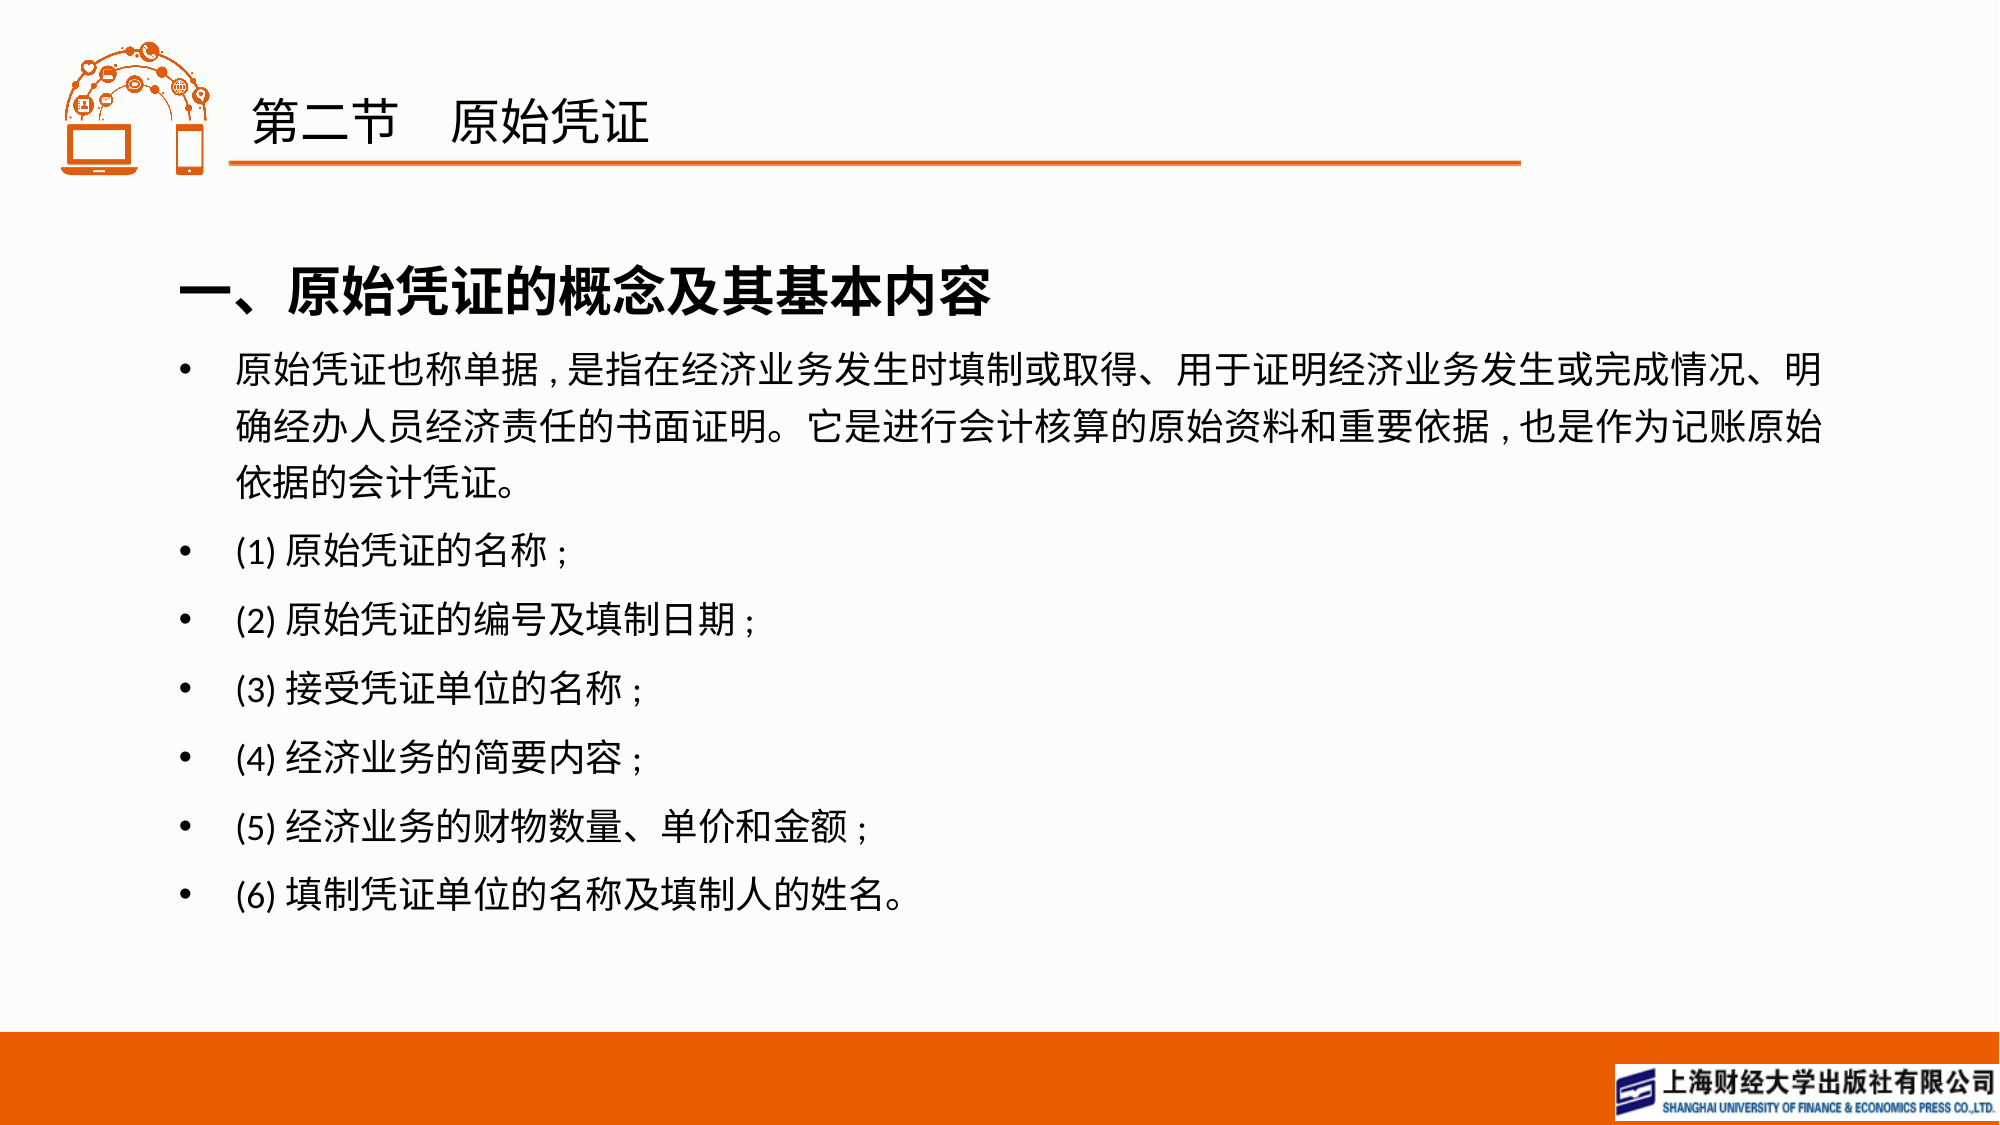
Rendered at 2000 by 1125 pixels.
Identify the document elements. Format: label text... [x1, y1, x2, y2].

picture [0, 0, 2000, 1125]
title 第二节 原始凭证 [235, 82, 1605, 189]
list 一、原始凭证的概念及其基本内容 原始凭证也称单据,是指在经济业务发生时填制或取得、用于证明经济业务发生或完成情况、明确经办人员经济责任的书面证明。它是进行会计核算的原始资料和重要依据,也是作为记账原始依据的会计凭证。 (1)原始凭证的名称; (2)原始凭证的编号及填制日期; (3)接受凭证单位的名称; (4)经济业务的简要内容; (5)经济业务的财物数量、单价和金额; (6)填制凭证单位的名称及填制人的姓名。 [163, 227, 1839, 1049]
